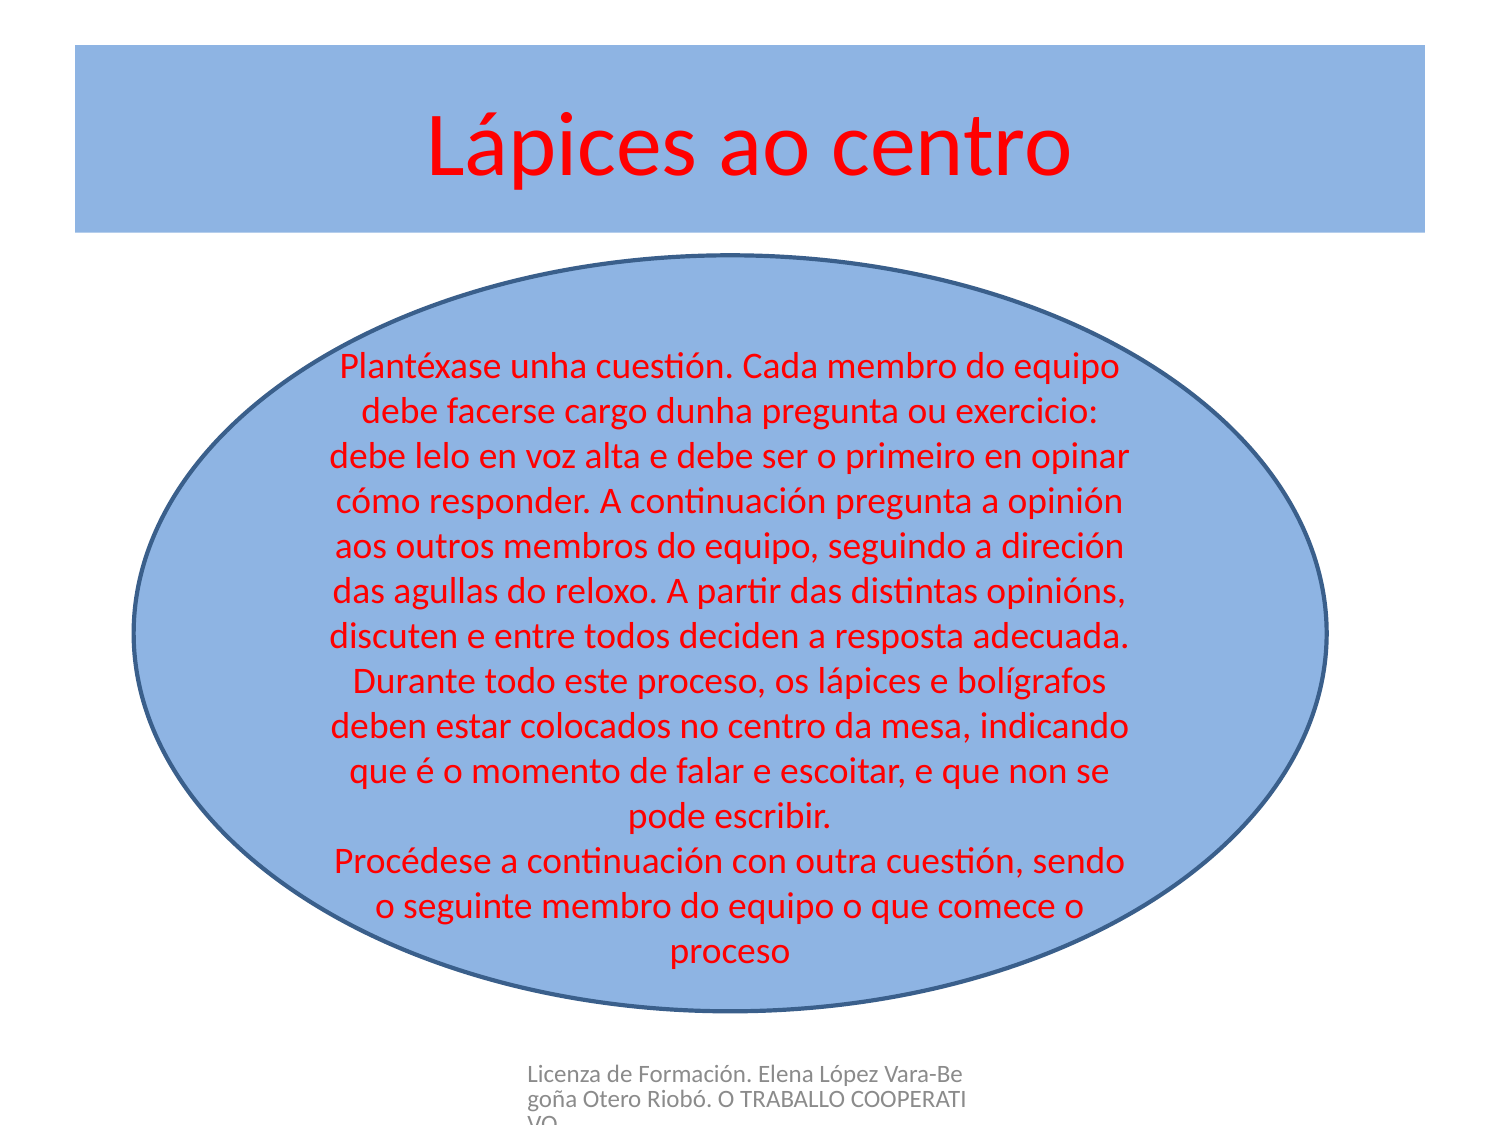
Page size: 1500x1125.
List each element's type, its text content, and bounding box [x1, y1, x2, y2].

text_box Plantéxase unha cuestión. Cada membro do equipo debe facerse cargo dunha pregunta ou exercicio: debe lelo en voz alta e debe ser o primeiro en opinar cómo responder. A continuación pregunta a opinión aos outros membros do equipo, seguindo a direción das agullas do reloxo. A partir das distintas opinións, discuten e entre todos deciden a resposta adecuada. Durante todo este proceso, os lápices e bolígrafos deben estar colocados no centro da mesa, indicando que é o momento de falar e escoitar, e que non se pode escribir. Procédese a continuación con outra cuestión, sendo o seguinte membro do equipo o que comece o proceso [131, 253, 1329, 1014]
footer Licenza de Formación. Elena López Vara-Begoña Otero Riobó. O TRABALLO COOPERATIVO [512, 1042, 988, 1103]
title Lápices ao centro [75, 45, 1425, 233]
